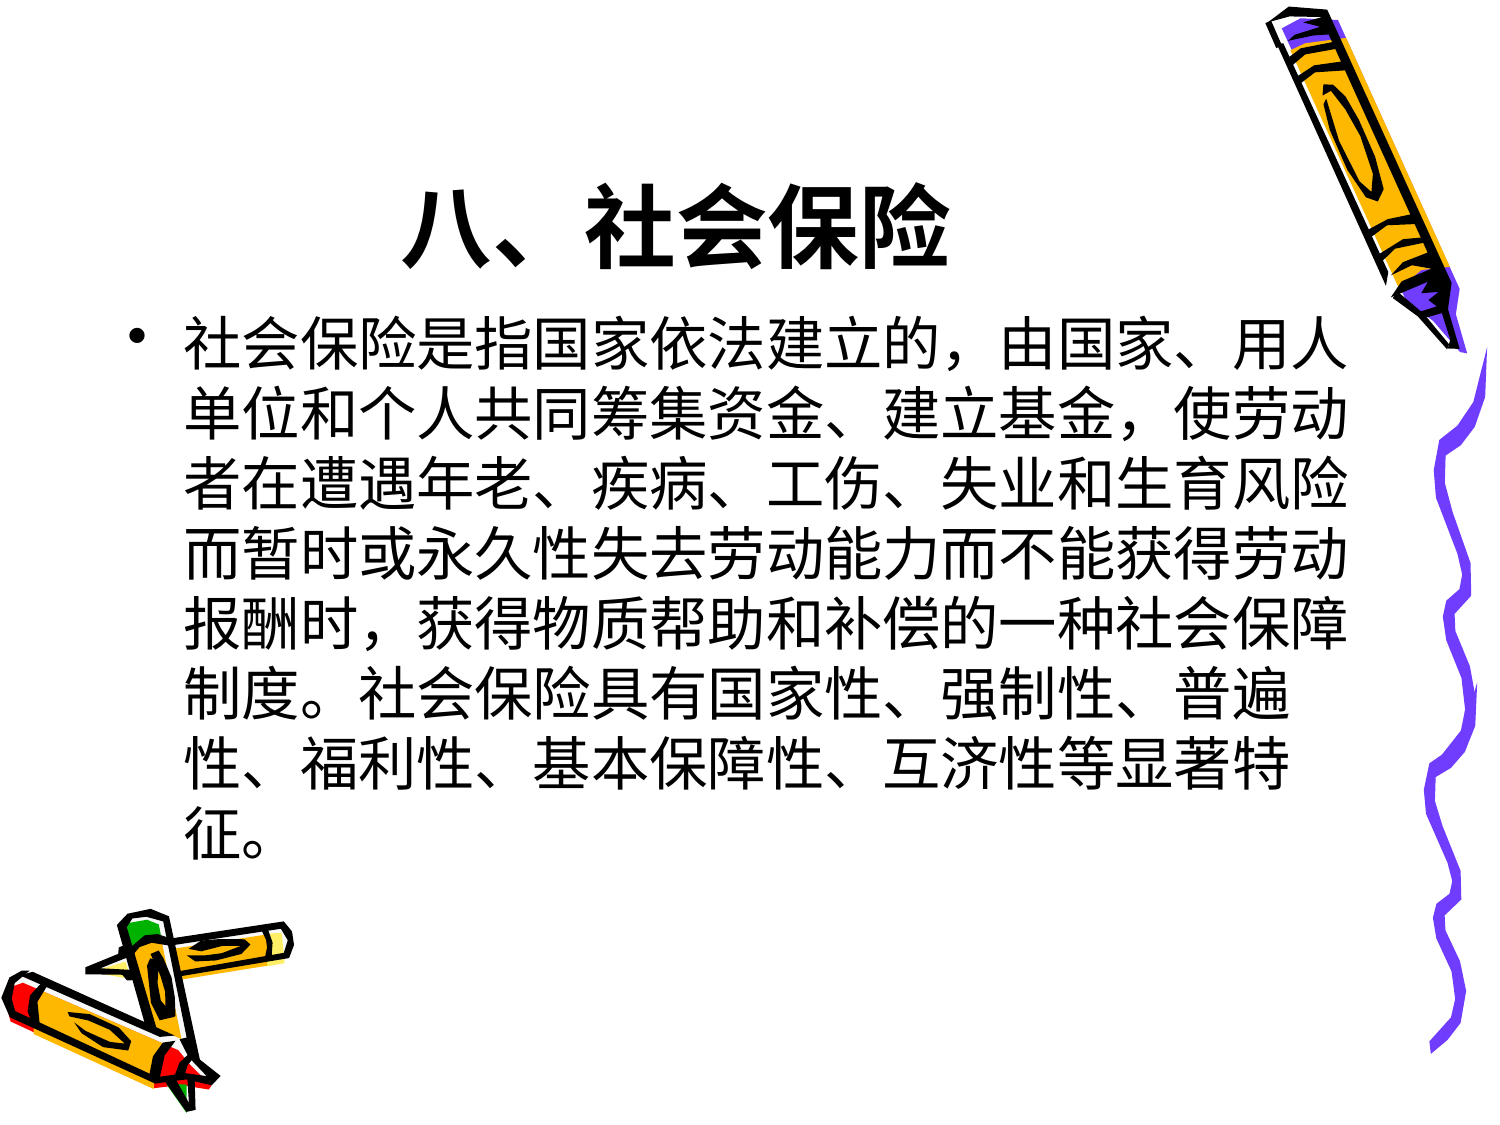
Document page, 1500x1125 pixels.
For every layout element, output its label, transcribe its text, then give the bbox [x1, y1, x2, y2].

title 八、社会保险 [112, 24, 1240, 288]
list 社会保险是指国家依法建立的，由国家、用人单位和个人共同筹集资金、建立基金，使劳动者在遭遇年老、疾病、工伤、失业和生育风险而暂时或永久性失去劳动能力而不能获得劳动报酬时，获得物质帮助和补偿的一种社会保障制度。社会保险具有国家性、强制性、普遍性、福利性、基本保障性、互济性等显著特征。 [112, 299, 1376, 901]
